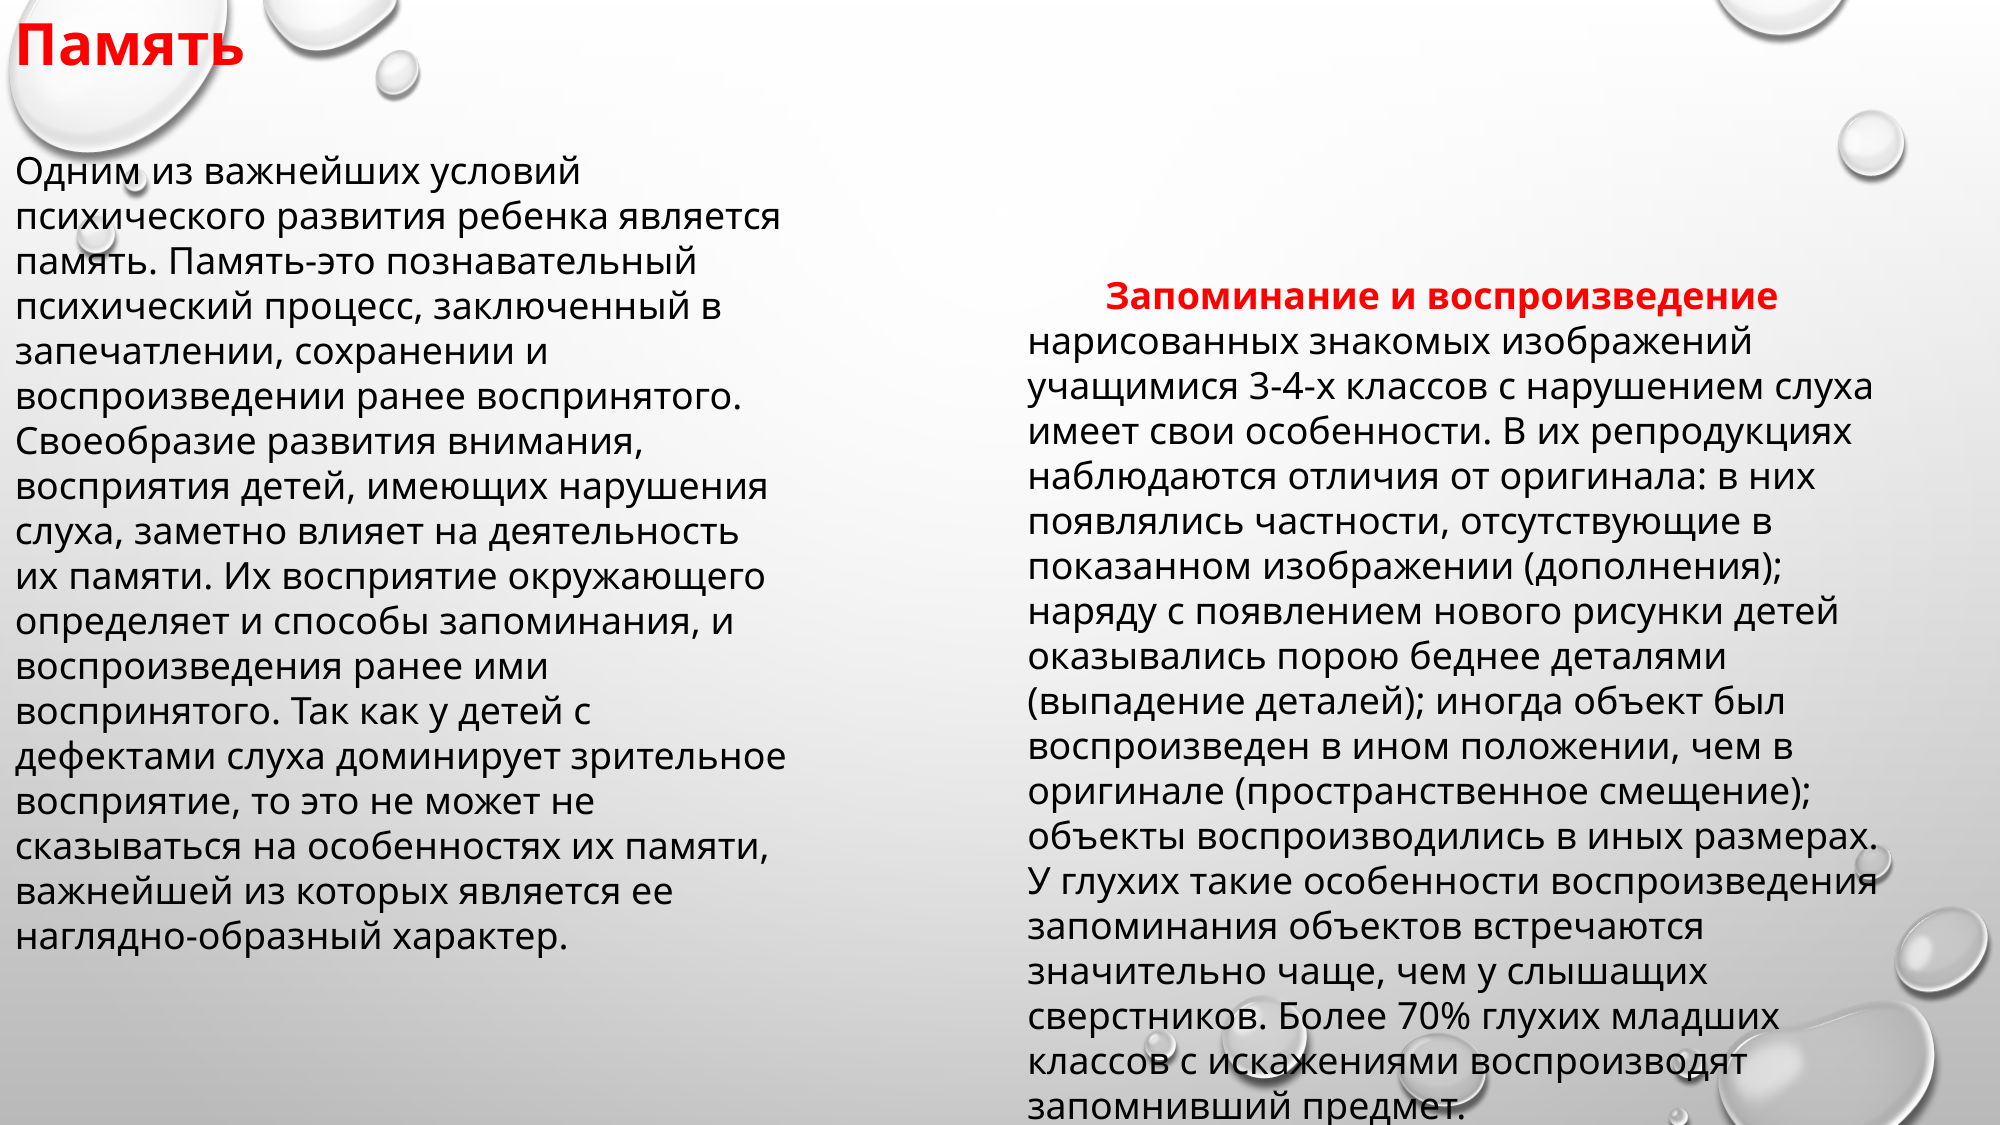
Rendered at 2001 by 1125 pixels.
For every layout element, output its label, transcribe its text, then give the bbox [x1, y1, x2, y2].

picture [0, 0, 2000, 1125]
text_box Запоминание и воспроизведение нарисованных знакомых изображений учащимися 3-4-х классов с нарушением слуха имеет свои особенности. В их репродукциях наблюдаются отличия от оригинала: в них появлялись частности, отсутствующие в показанном изображении (дополнения); наряду с появлением нового рисунки детей оказывались порою беднее деталями (выпадение деталей); иногда объект был воспроизведен в ином положении, чем в оригинале (пространственное смещение); объекты воспроизводились в иных размерах. У глухих такие особенности воспроизведения запоминания объектов встречаются значительно чаще, чем у слышащих сверстников. Более 70% глухих младших классов с искажениями воспроизводят запомнивший предмет. [1012, 264, 1906, 1125]
text_box Память Одним из важнейших условий психического развития ребенка является память. Память-это познавательный психический процесс, заключенный в запечатлении, сохранении и воспроизведении ранее воспринятого. Своеобразие развития внимания, восприятия детей, имеющих нарушения слуха, заметно влияет на деятельность их памяти. Их восприятие окружающего определяет и способы запоминания, и воспроизведения ранее ими воспринятого. Так как у детей с дефектами слуха доминирует зрительное восприятие, то это не может не сказываться на особенностях их памяти, важнейшей из которых является ее наглядно-образный характер. [0, 0, 804, 965]
